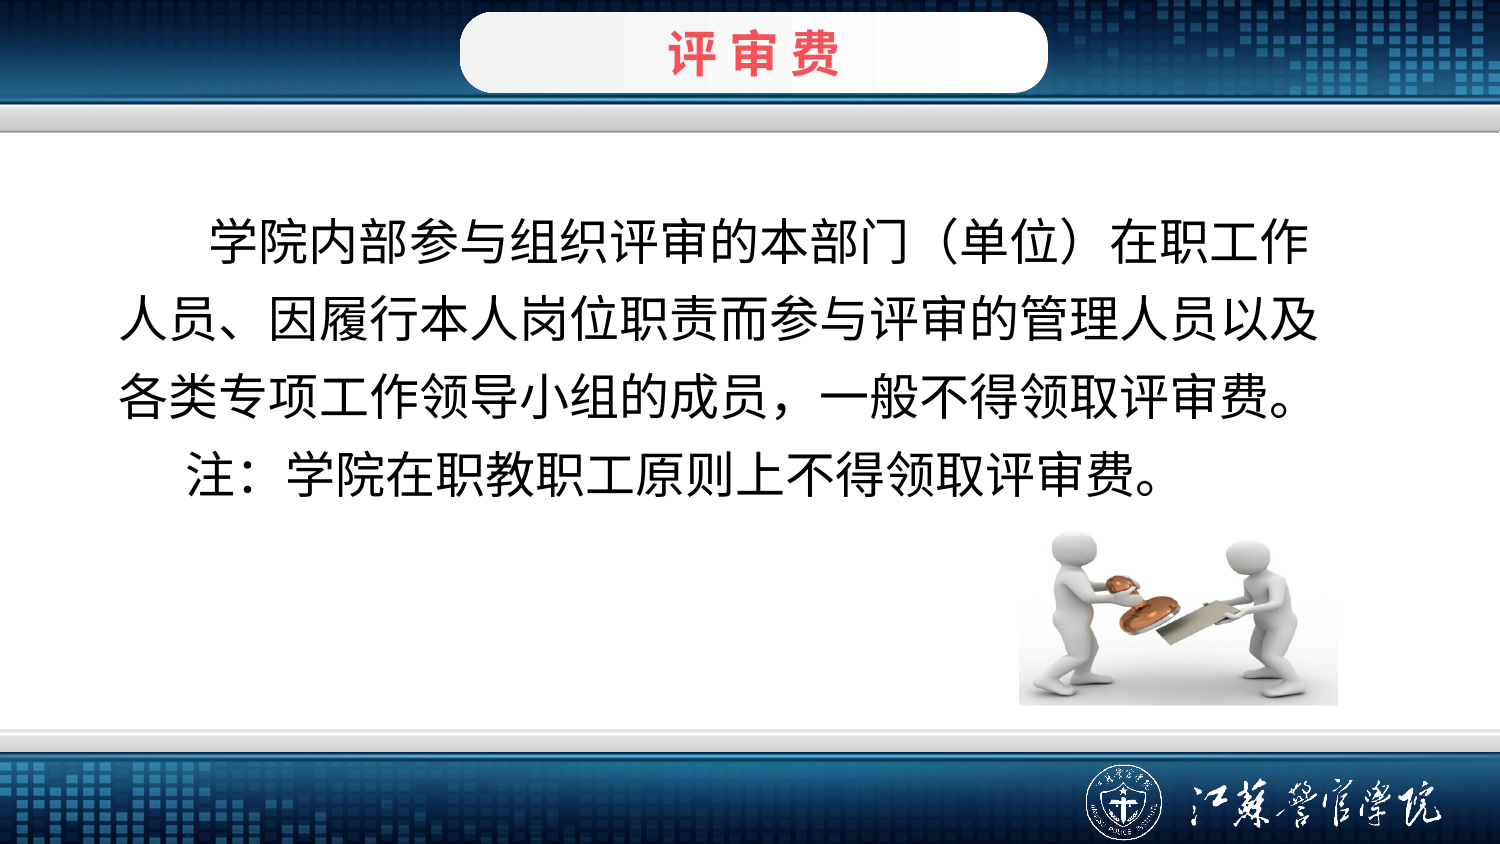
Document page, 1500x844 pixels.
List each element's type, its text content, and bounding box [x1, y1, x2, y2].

picture [0, 0, 1500, 133]
picture [0, 729, 1500, 844]
picture [1019, 510, 1338, 707]
text_box 学院内部参与组织评审的本部门（单位）在职工作人员、因履行本人岗位职责而参与评审的管理人员以及各类专项工作领导小组的成员，一般不得领取评审费。 注：学院在职教职工原则上不得领取评审费。 [104, 184, 1338, 512]
